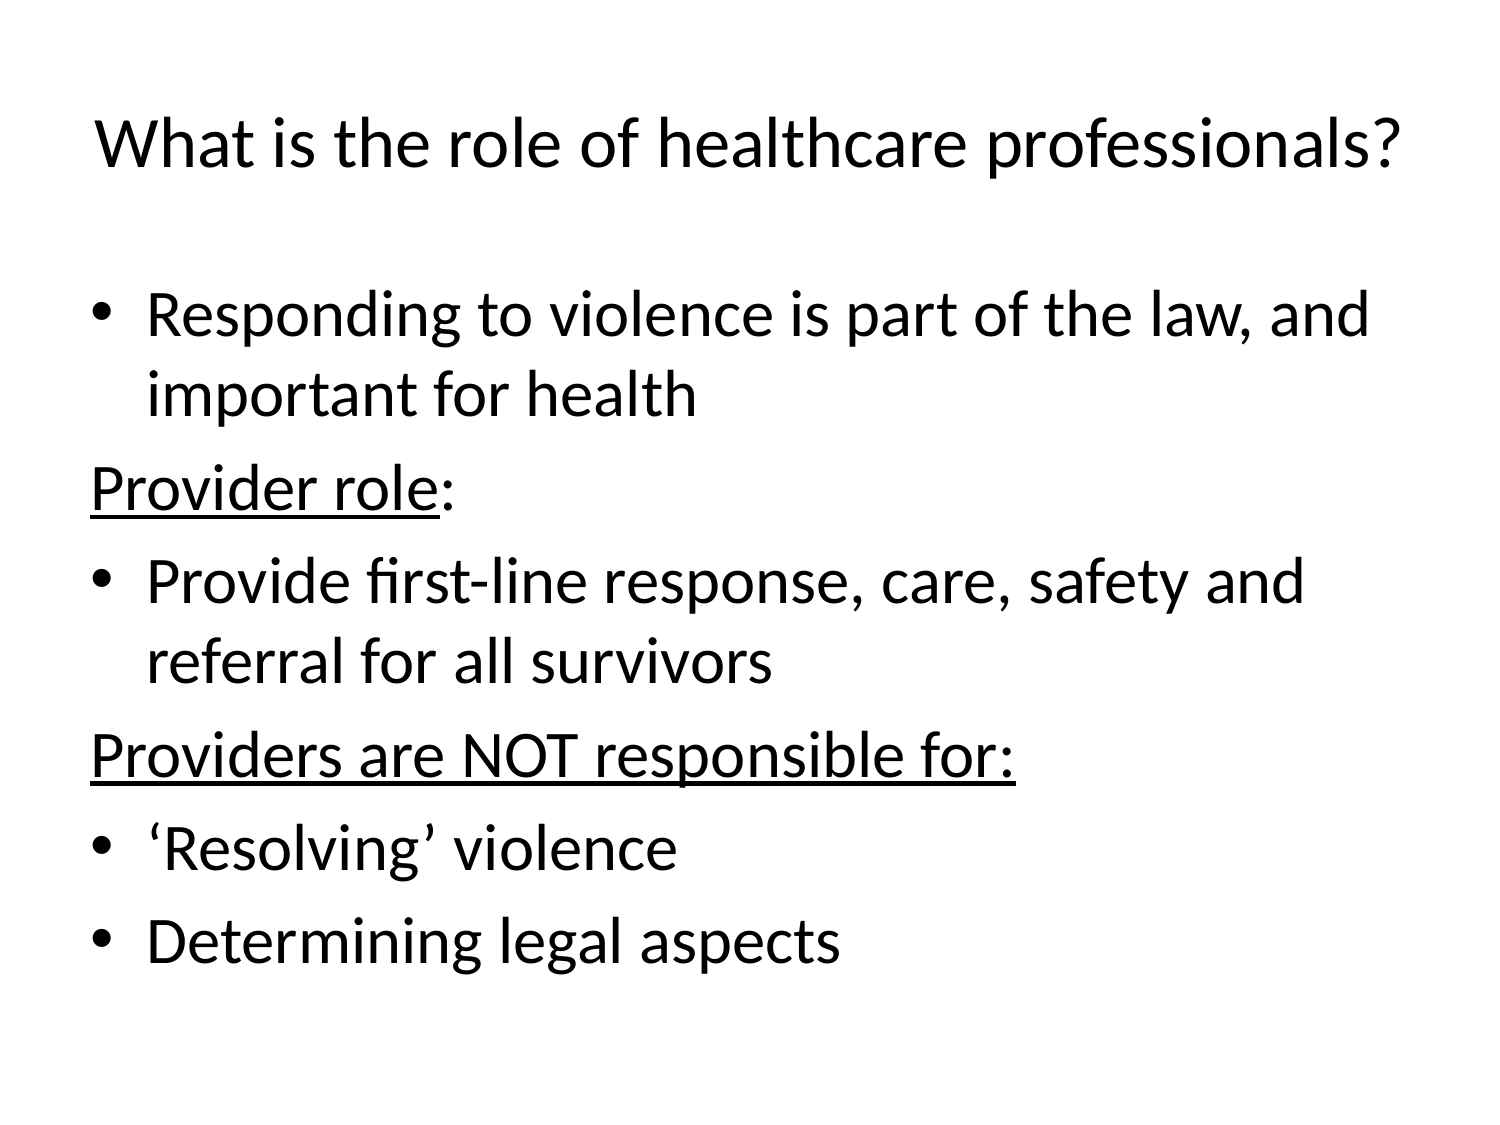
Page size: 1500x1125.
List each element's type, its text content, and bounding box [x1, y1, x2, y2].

list Responding to violence is part of the law, and important for health Provider role: Provide first-line response, care, safety and referral for all survivors Providers are NOT responsible for: ‘Resolving’ violence Determining legal aspects [75, 262, 1425, 1005]
title What is the role of healthcare professionals? [75, 45, 1425, 233]
